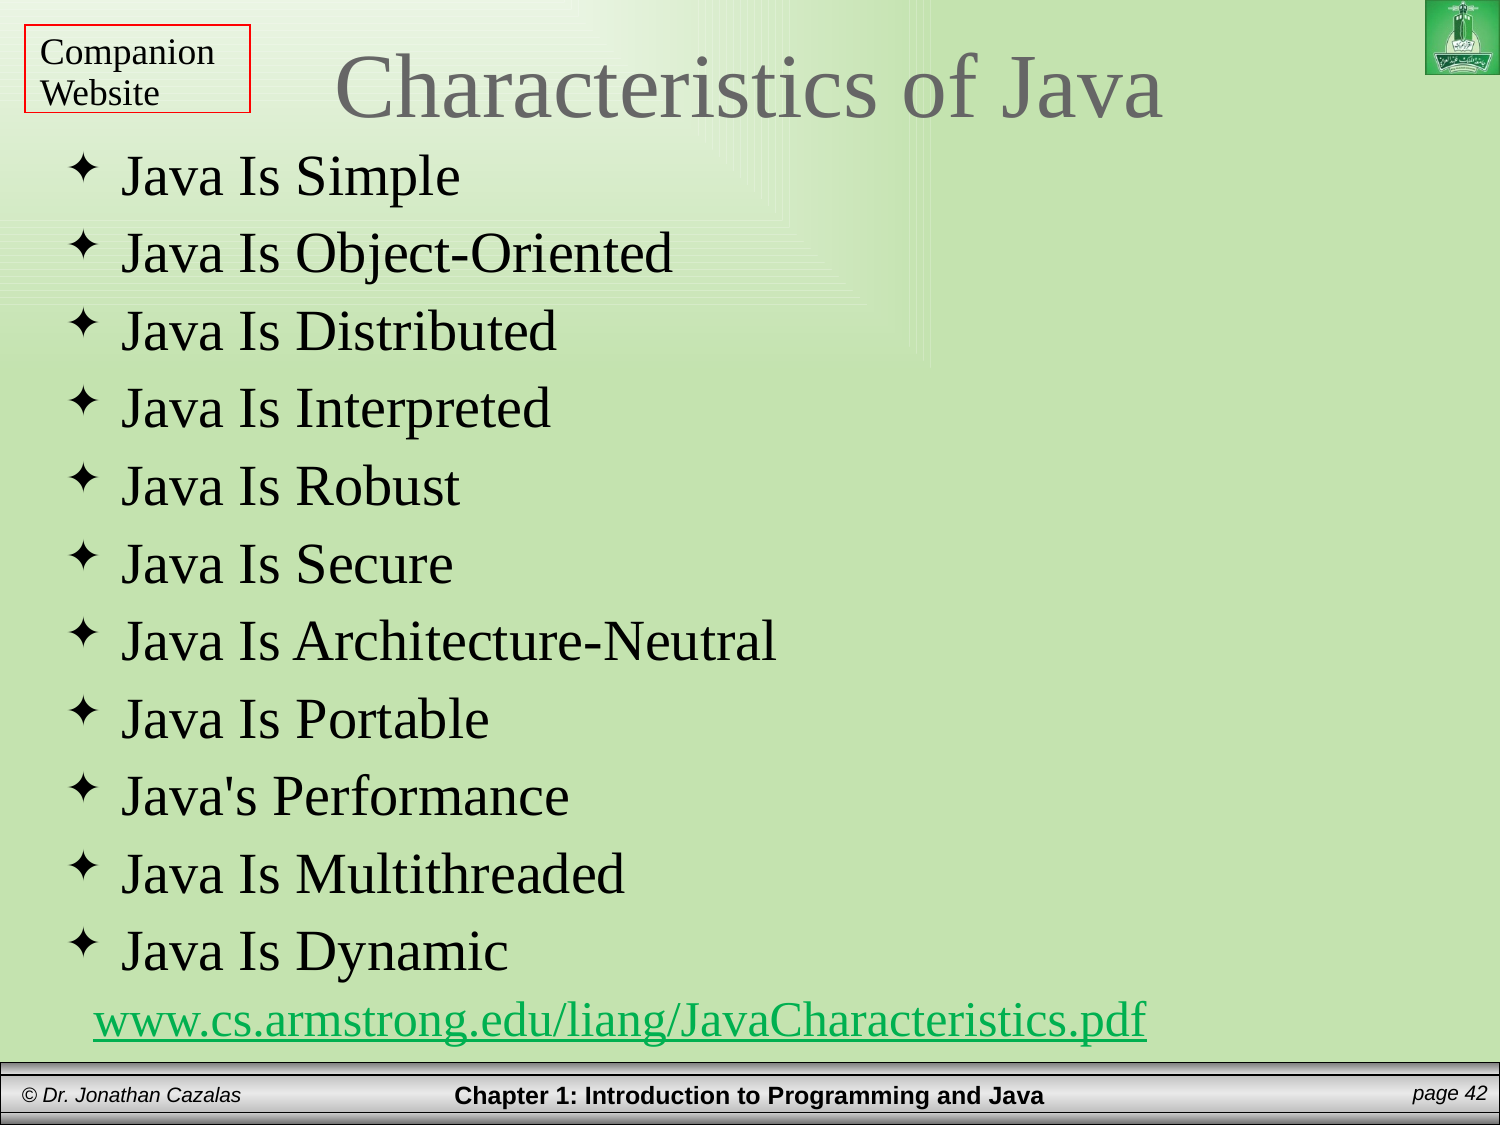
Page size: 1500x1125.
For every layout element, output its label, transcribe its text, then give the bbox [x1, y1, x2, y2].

picture [1425, 0, 1500, 75]
text_box Companion Website [24, 24, 250, 113]
text_box Java Is Simple Java Is Object-Oriented Java Is Distributed Java Is Interpreted Java Is Robust Java Is Secure Java Is Architecture-Neutral Java Is Portable Java's Performance Java Is Multithreaded Java Is Dynamic [49, 137, 1463, 1000]
text_box Characteristics of Java [112, 37, 1388, 125]
text_box www.cs.armstrong.edu/liang/JavaCharacteristics.pdf [75, 974, 1375, 1050]
